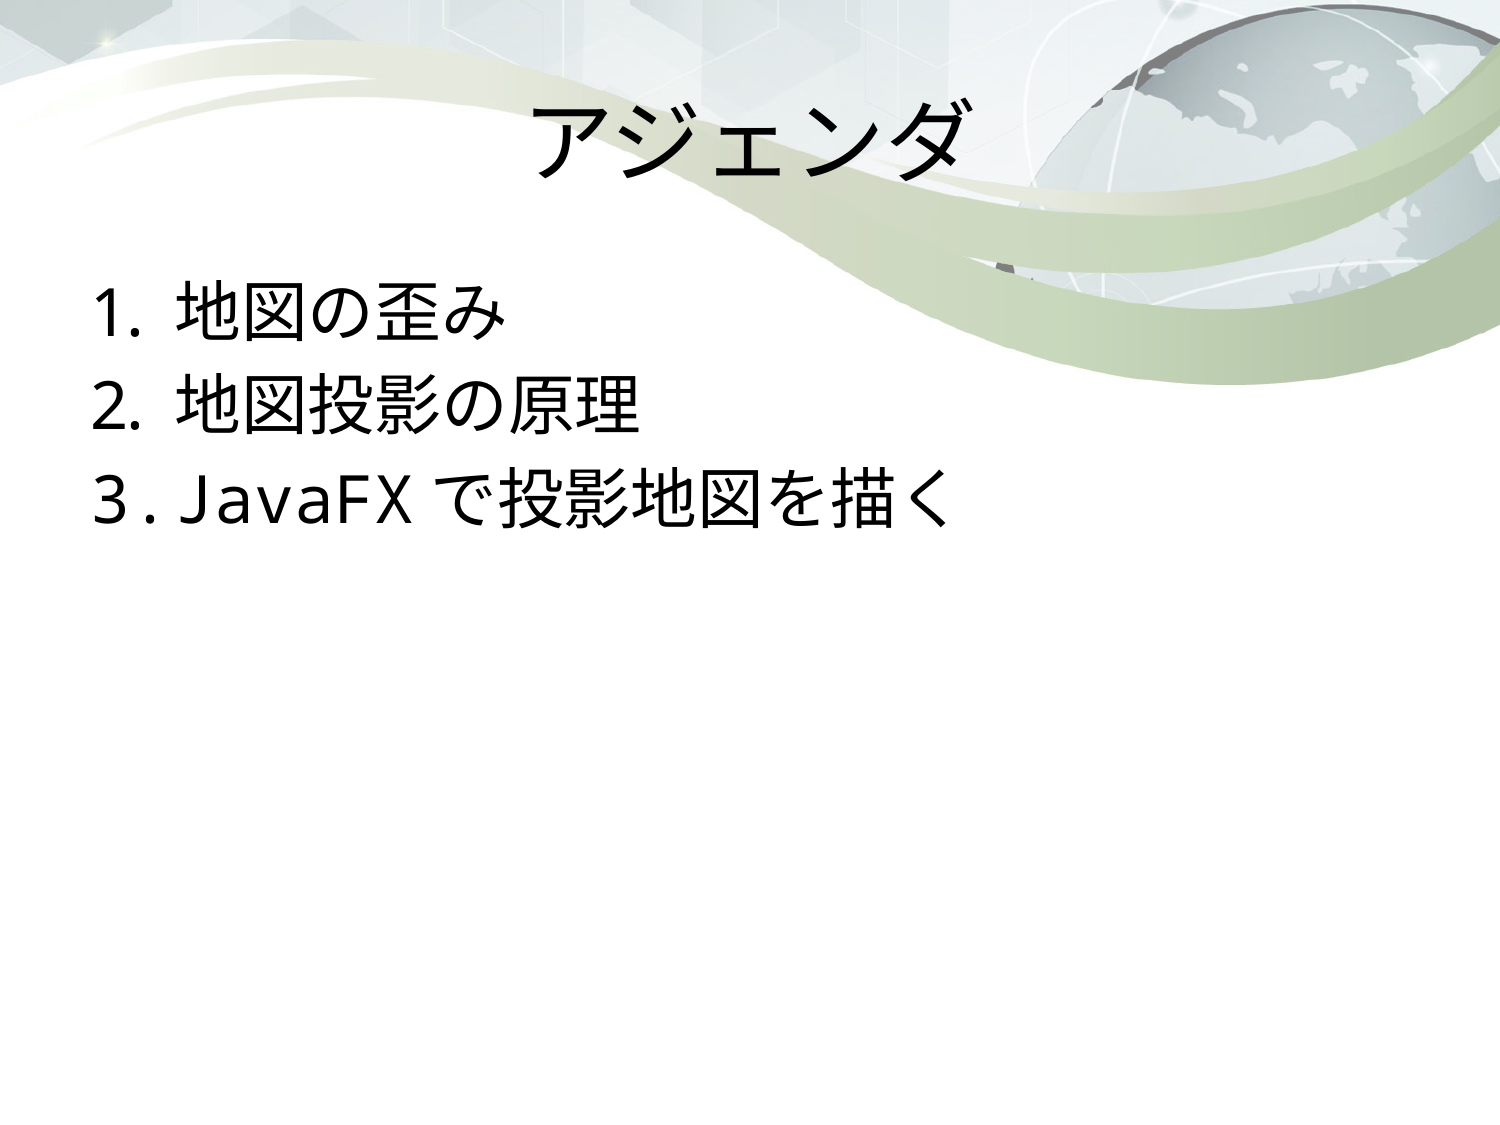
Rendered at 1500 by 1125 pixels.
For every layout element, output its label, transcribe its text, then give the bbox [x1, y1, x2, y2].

list 地図の歪み 地図投影の原理 JavaFXで投影地図を描く [75, 262, 1425, 1005]
title アジェンダ [75, 45, 1425, 233]
